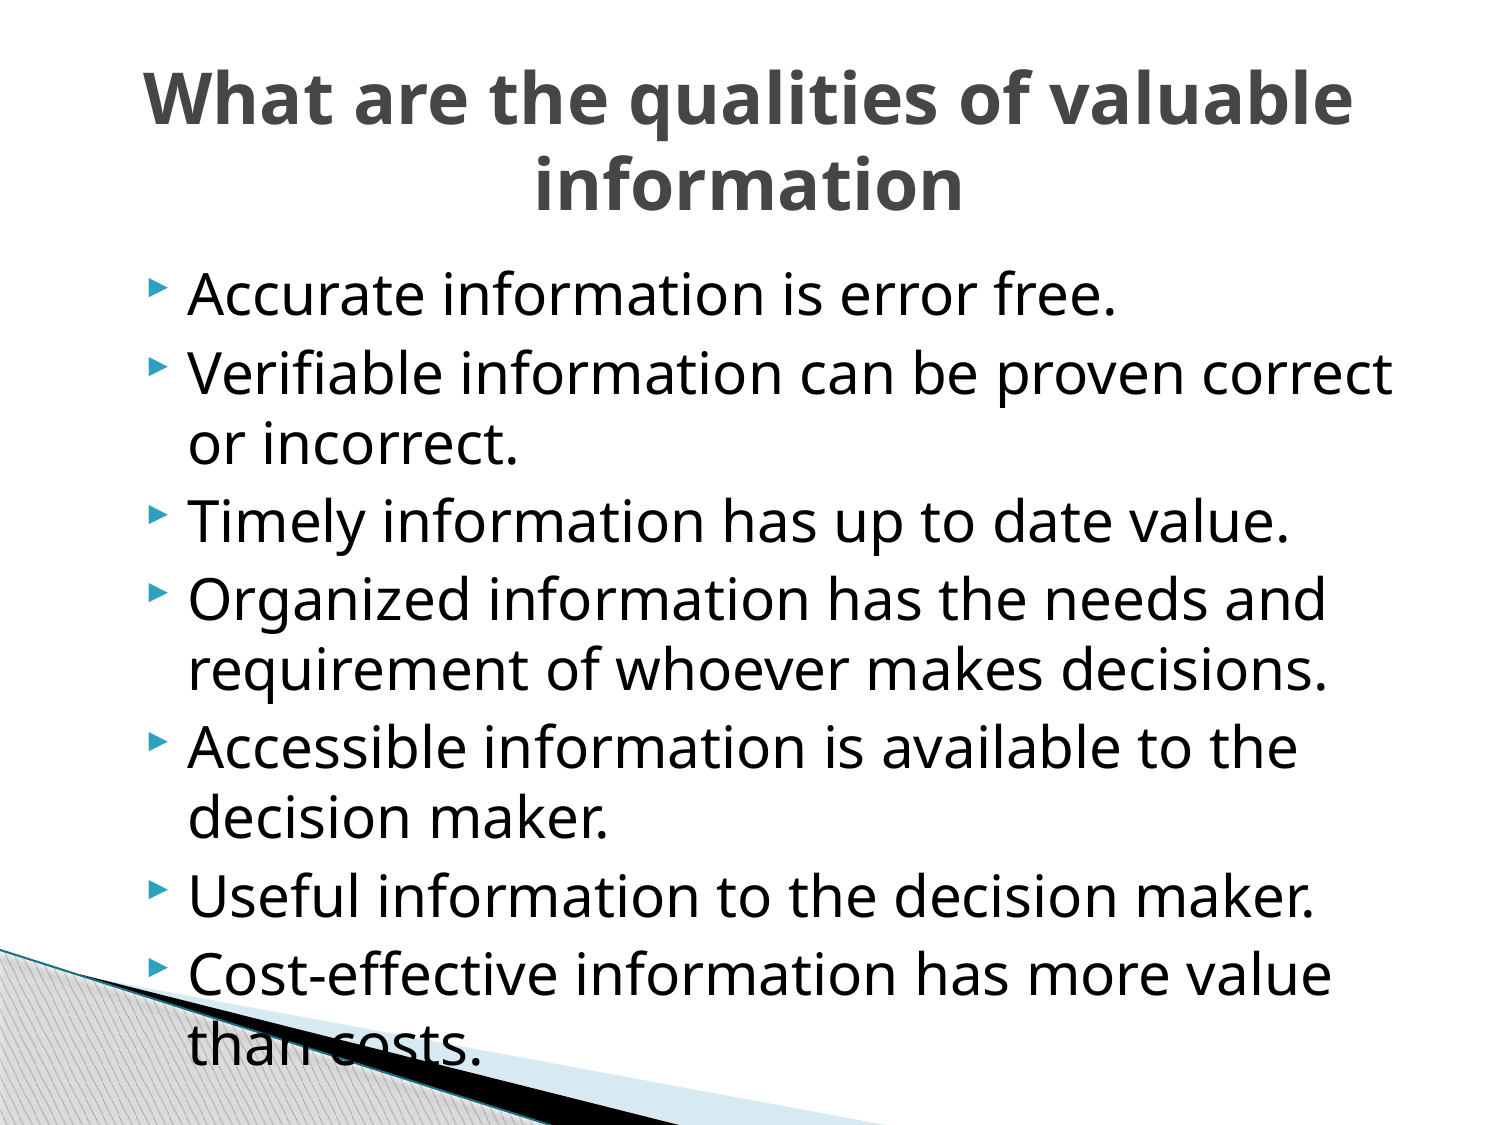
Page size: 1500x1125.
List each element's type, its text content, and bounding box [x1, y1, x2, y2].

title What are the qualities of valuable information [75, 45, 1425, 233]
list Accurate information is error free. Verifiable information can be proven correct or incorrect. Timely information has up to date value. Organized information has the needs and requirement of whoever makes decisions. Accessible information is available to the decision maker. Useful information to the decision maker. Cost-effective information has more value than costs. [112, 249, 1463, 1026]
